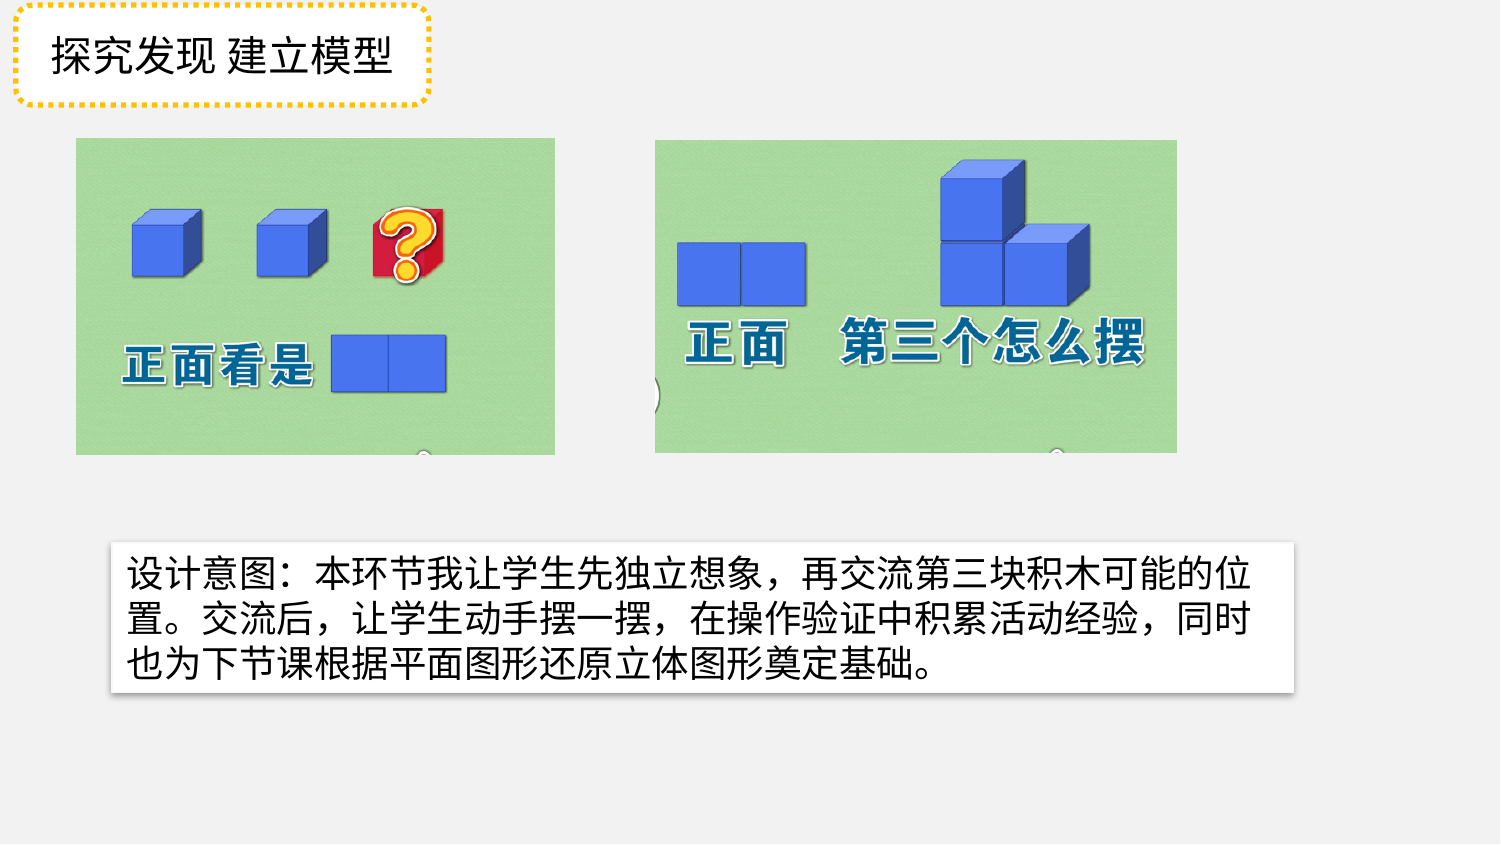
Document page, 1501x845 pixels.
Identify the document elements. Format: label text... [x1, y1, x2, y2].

text_box 设计意图：本环节我让学生先独立想象，再交流第三块积木可能的位置。交流后，让学生动手摆一摆，在操作验证中积累活动经验，同时也为下节课根据平面图形还原立体图形奠定基础。 [111, 542, 1294, 693]
text_box 探究发现 建立模型 [15, 5, 429, 106]
picture [655, 140, 1177, 453]
picture [76, 138, 556, 455]
